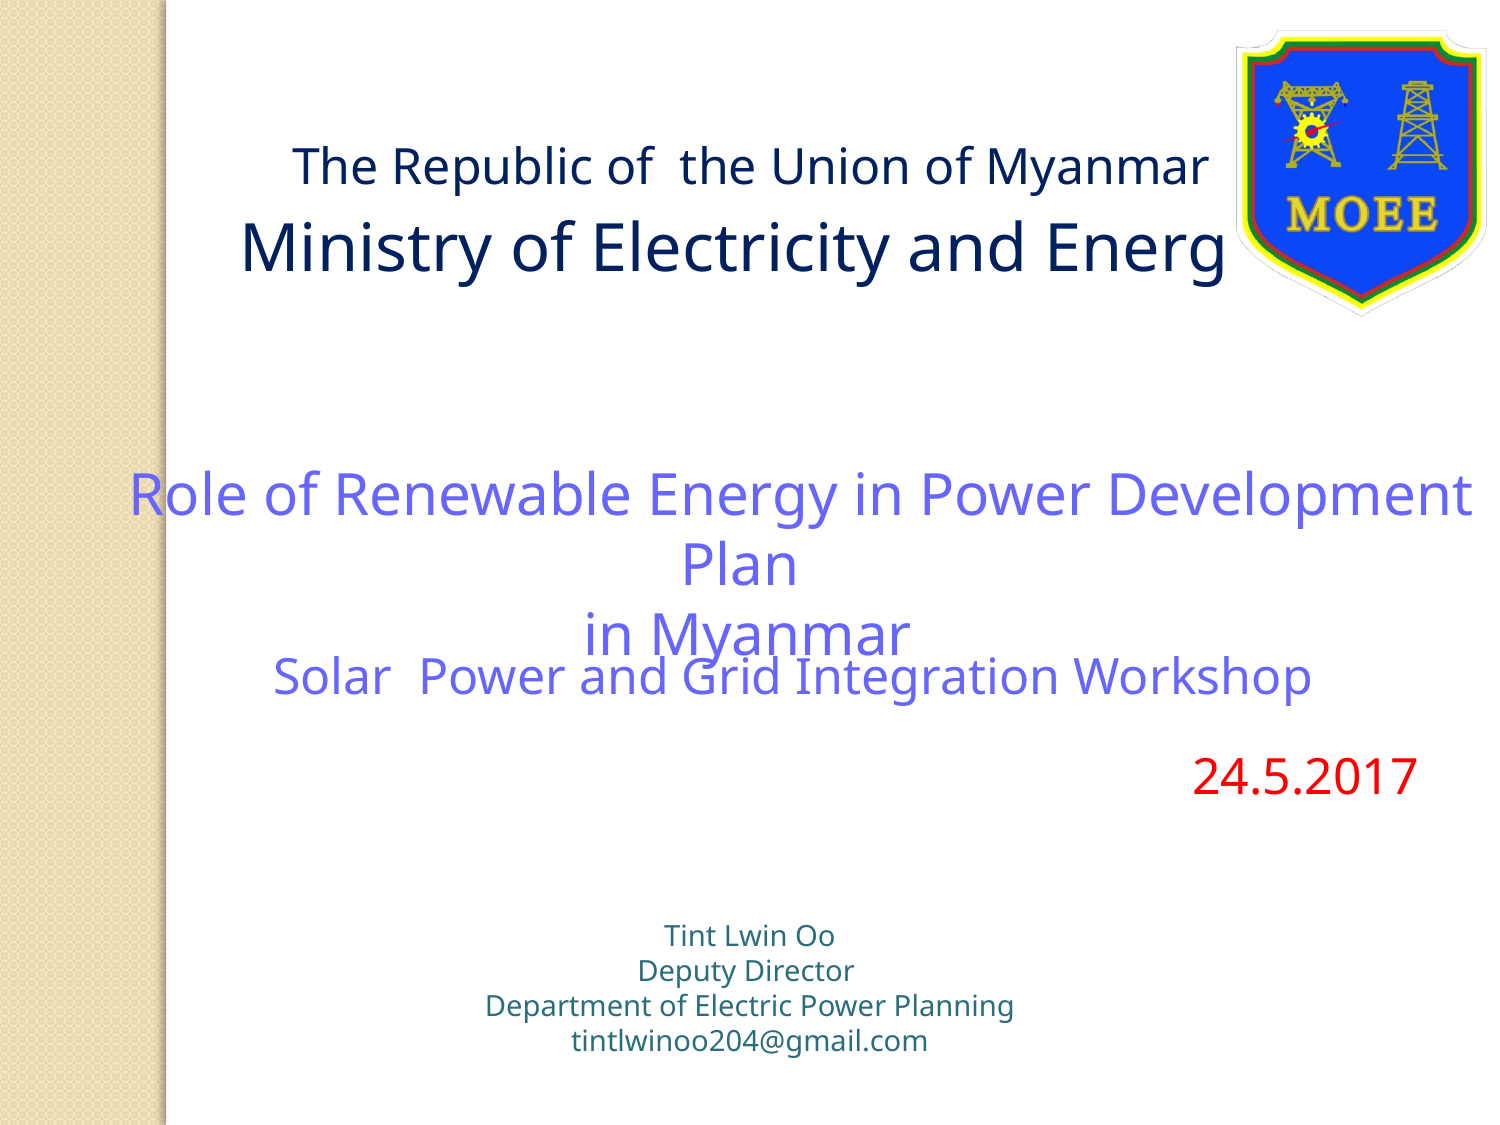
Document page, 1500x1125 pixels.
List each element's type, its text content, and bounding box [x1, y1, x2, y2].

text_box Tint Lwin Oo Deputy Director Department of Electric Power Planning tintlwinoo204@gmail.com [0, 910, 1500, 1125]
picture [1226, 5, 1494, 340]
text_box Role of Renewable Energy in Power Development Plan in Myanmar [0, 450, 1498, 675]
text_box The Republic of the Union of Myanmar Ministry of Electricity and Energy [0, 126, 1219, 292]
text_box 24.5.2017 [1112, 736, 1499, 812]
text_box Solar Power and Grid Integration Workshop [0, 675, 1498, 713]
